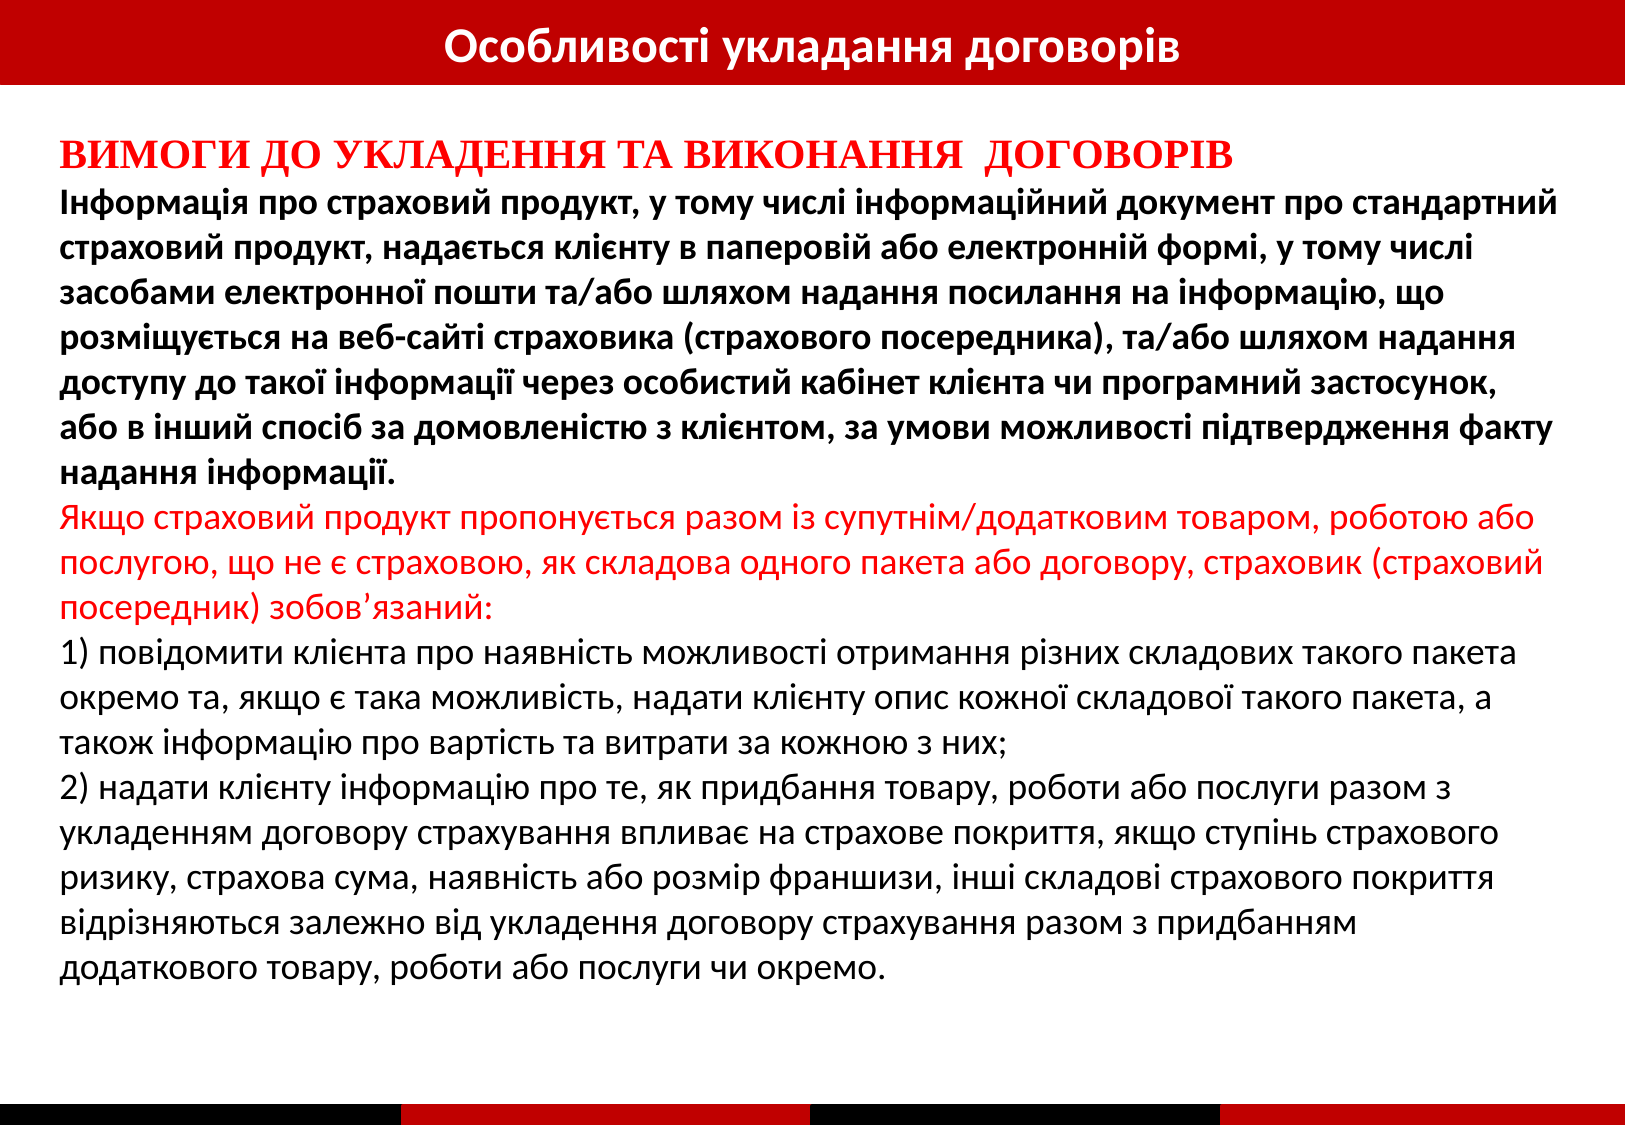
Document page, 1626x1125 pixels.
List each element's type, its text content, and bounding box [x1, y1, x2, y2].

text_box [1220, 1104, 1625, 1125]
text_box ВИМОГИ ДО УКЛАДЕННЯ ТА ВИКОНАННЯ ДОГОВОРІВ Інформація про страховий продукт, у тому числі інформаційний документ про стандартний страховий продукт, надається клієнту в паперовій або електронній формі, у тому числі засобами електронної пошти та/або шляхом надання посилання на інформацію, що розміщується на веб-сайті страховика (страхового посередника), та/або шляхом надання доступу до такої інформації через особистий кабінет клієнта чи програмний застосунок, або в інший спосіб за домовленістю з клієнтом, за умови можливості підтвердження факту надання інформації. Якщо страховий продукт пропонується разом із супутнім/додатковим товаром, роботою або послугою, що не є страховою, як складова одного пакета або договору, страховик (страховий посередник) зобов’язаний: 1) повідомити клієнта про наявність можливості отримання різних складових такого пакета окремо та, якщо є така можливість, надати клієнту опис кожної складової такого пакета, а також інформацію про вартість та витрати за кожною з них; 2) надати клієнту інформацію про те, як придбання товару, роботи або послуги разом з укладенням договору страхування впливає на страхове покриття, якщо ступінь страхового ризику, страхова сума, наявність або розмір франшизи, інші складові страхового покриття відрізняються залежно від укладення договору страхування разом з придбанням додаткового товару, роботи або послуги чи окремо. [44, 119, 1581, 1045]
text_box [810, 1104, 1220, 1125]
text_box Особливості укладання договорів [0, 0, 1625, 85]
text_box [0, 1104, 401, 1125]
text_box [401, 1104, 810, 1125]
